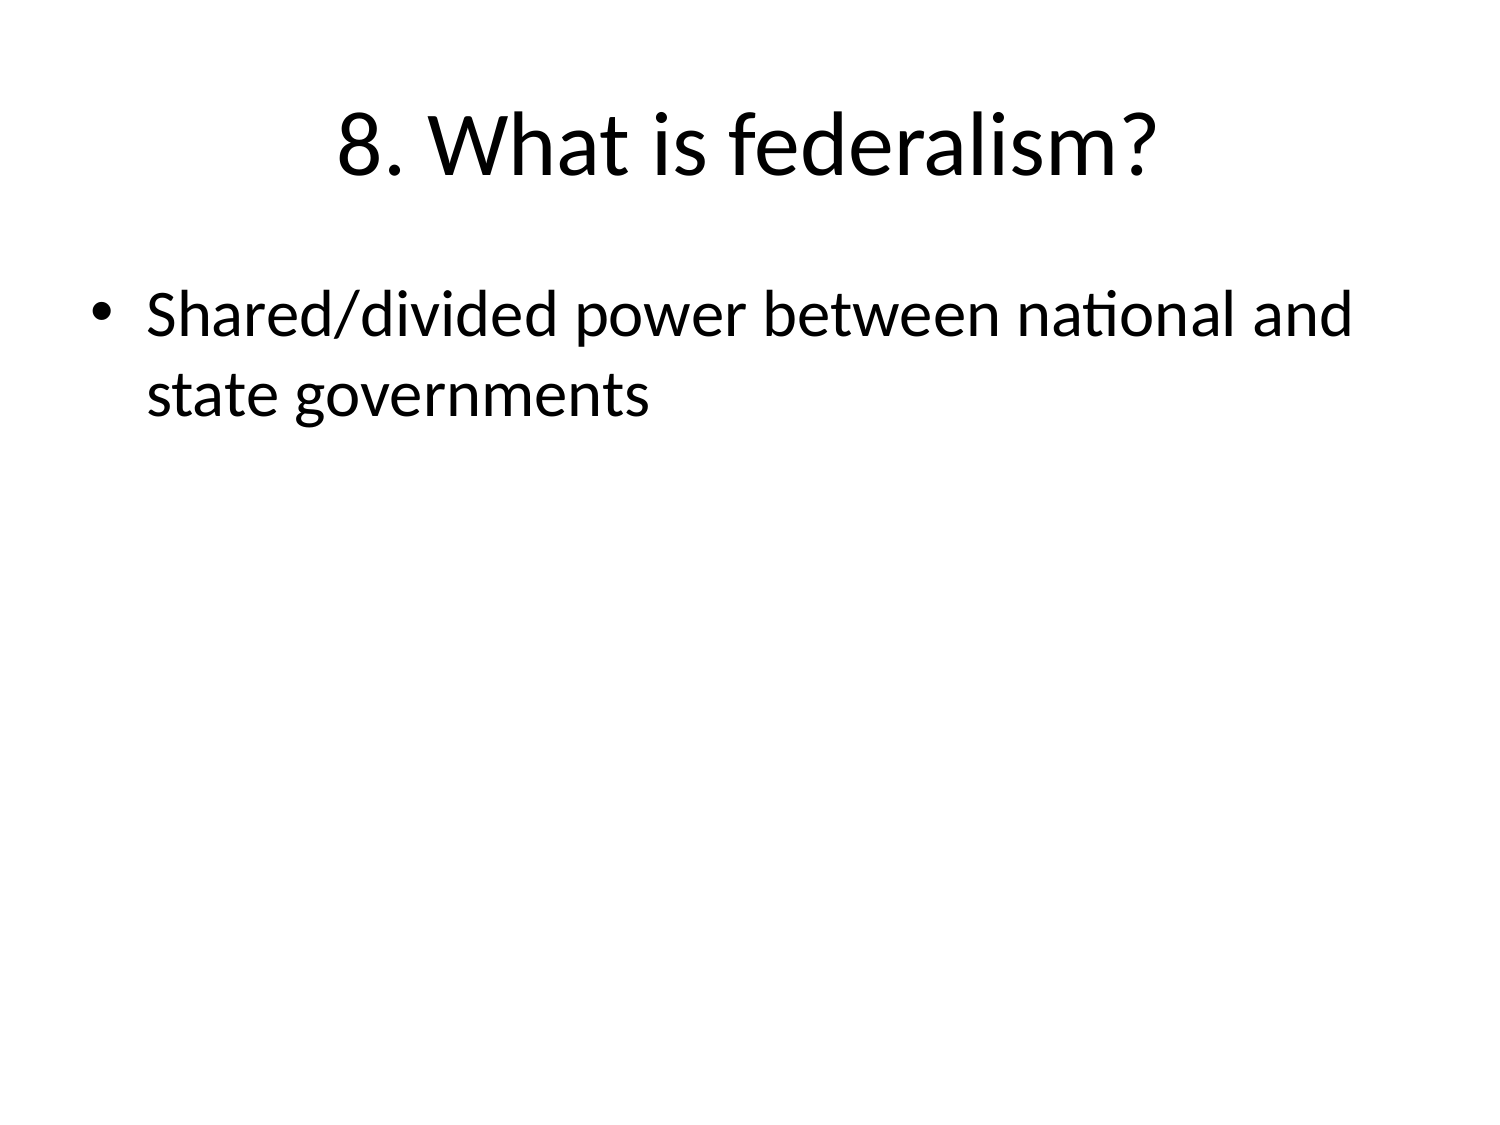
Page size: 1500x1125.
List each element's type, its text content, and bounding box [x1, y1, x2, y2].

list Shared/divided power between national and state governments [75, 262, 1425, 1005]
title 8. What is federalism? [75, 45, 1425, 233]
